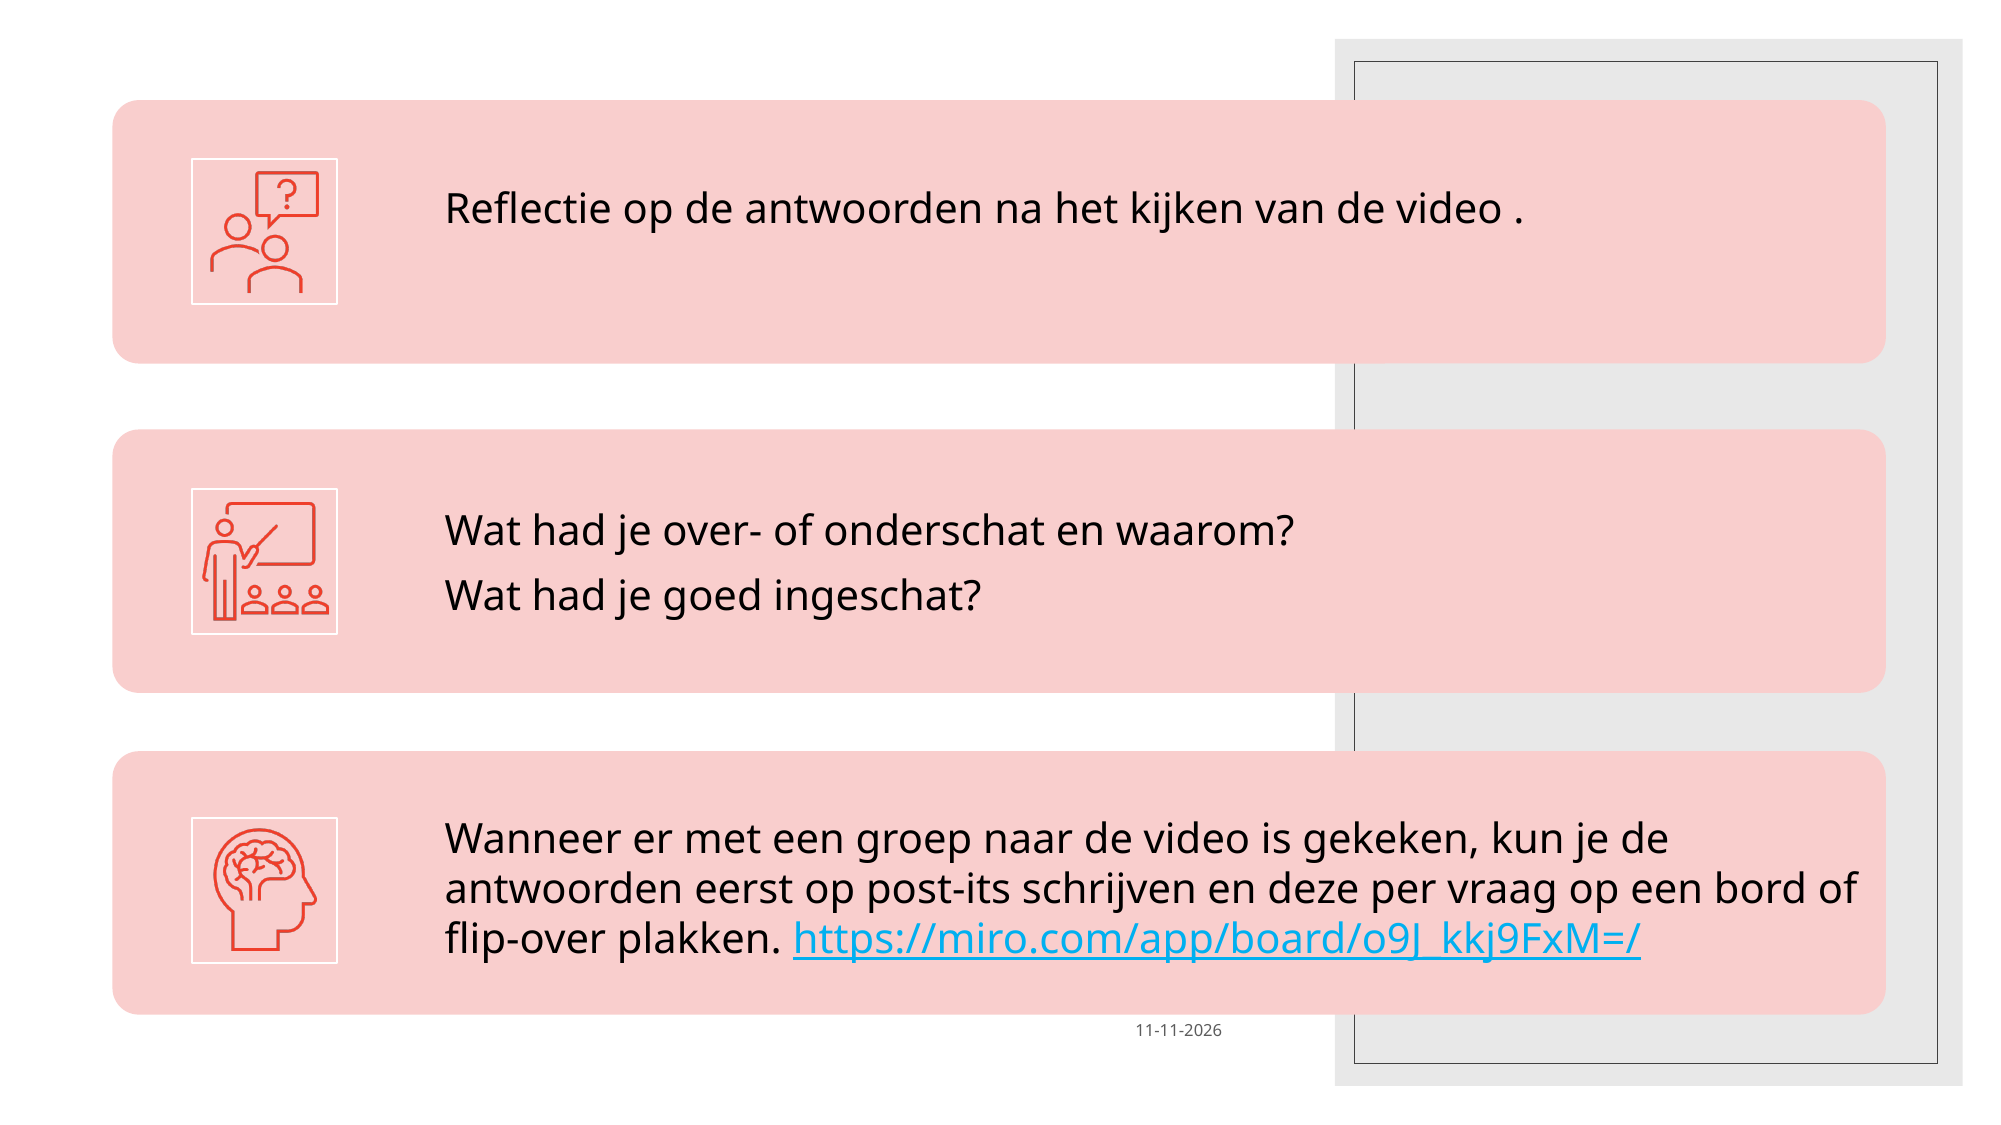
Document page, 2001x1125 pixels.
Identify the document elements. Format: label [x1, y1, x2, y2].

list [112, 99, 1886, 1023]
slide_number [916, 1030, 1238, 1050]
